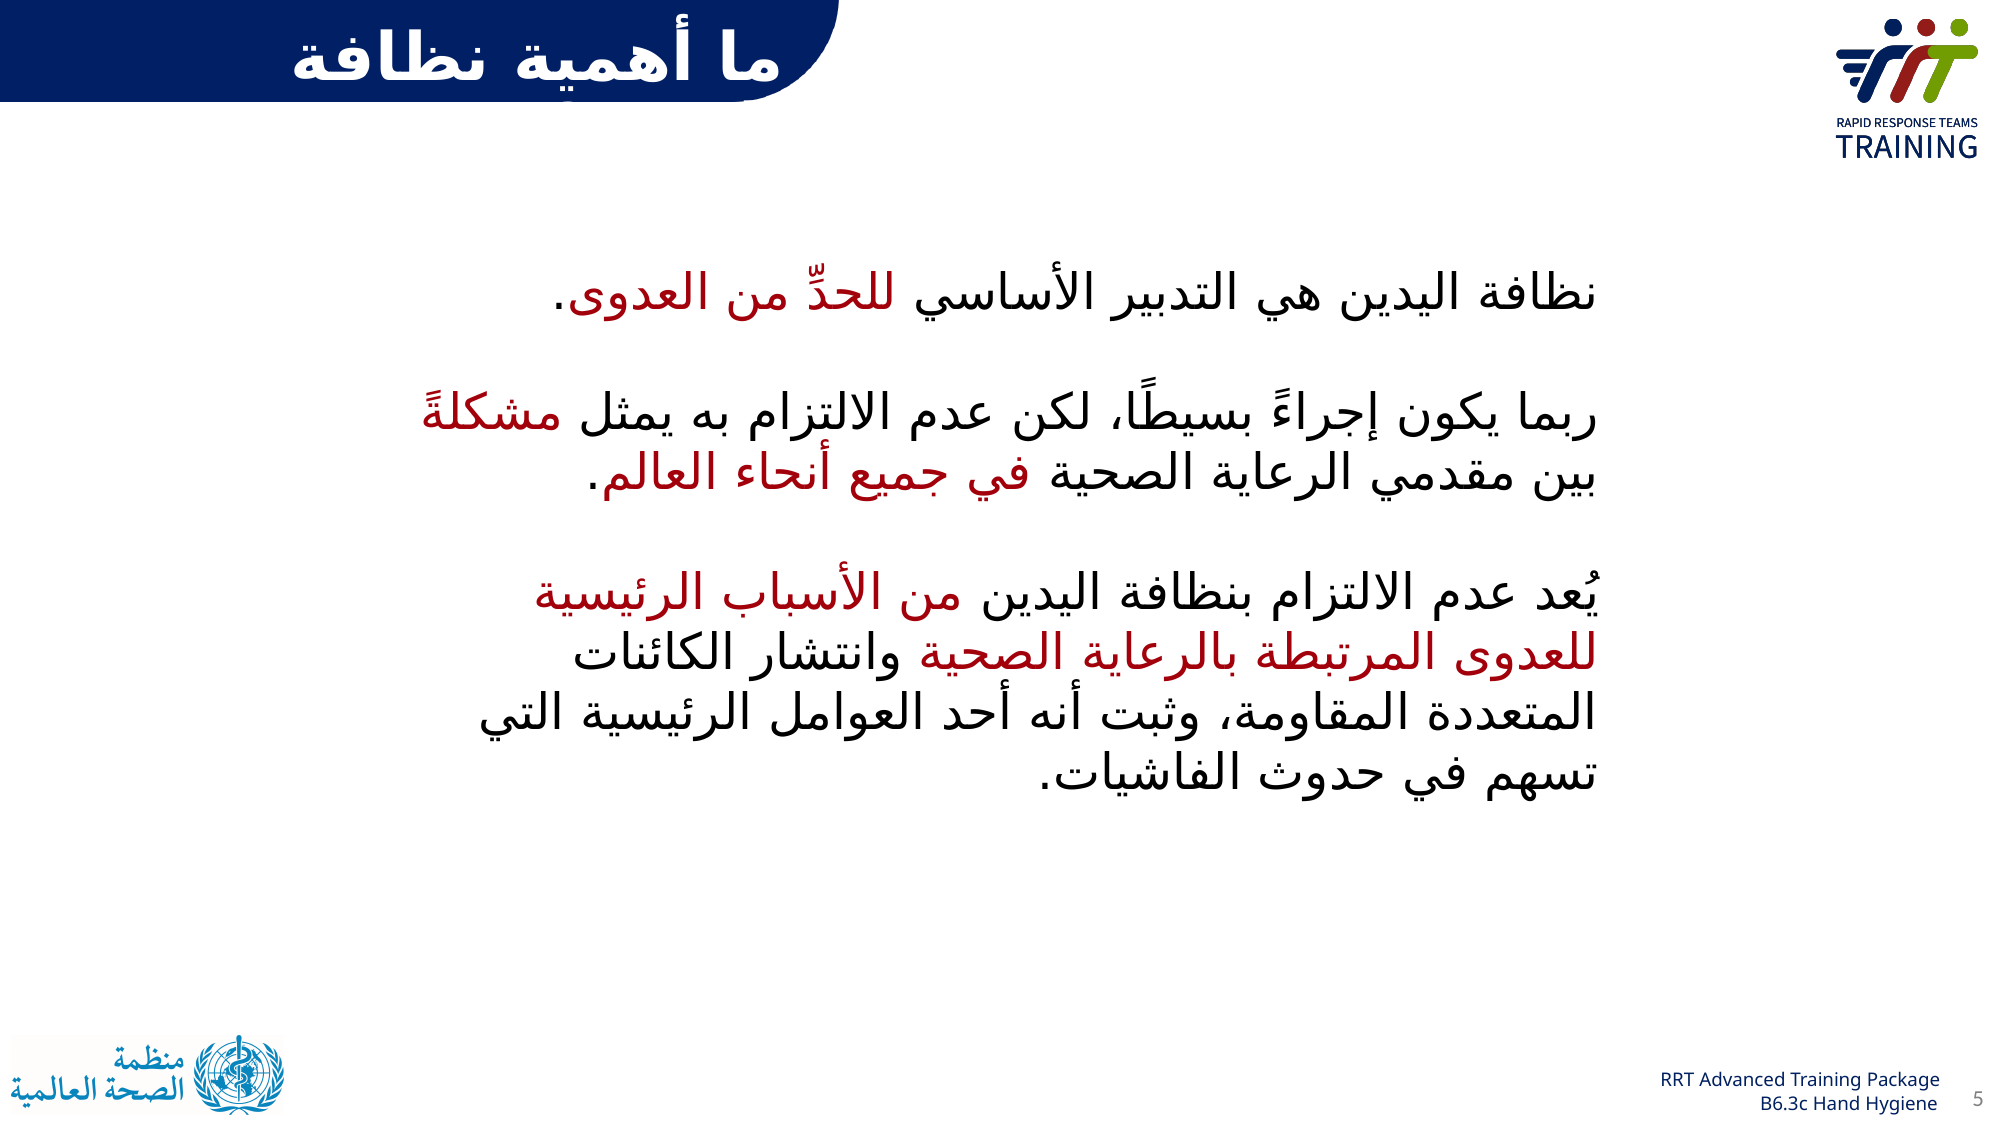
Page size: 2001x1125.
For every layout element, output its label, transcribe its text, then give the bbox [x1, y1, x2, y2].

picture [1835, 19, 1978, 167]
text_box ما أهمية نظافة اليدين؟ [22, 15, 800, 99]
picture [11, 1035, 284, 1115]
picture [241, 1050, 247, 1059]
picture [0, 0, 839, 102]
text_box نظافة اليدين هي التدبير الأساسي للحدِّ من العدوى. ربما يكون إجراءً بسيطًا، لكن عدم الالتزام به يمثل مشكلةً بين مقدمي الرعاية الصحية في جميع أنحاء العالم. يُعد عدم الالتزام بنظافة اليدين من الأسباب الرئيسية للعدوى المرتبطة بالرعاية الصحية وانتشار الكائنات المتعددة المقاومة، وثبت أنه أحد العوامل الرئيسية التي تسهم في حدوث الفاشيات. [393, 251, 1607, 807]
